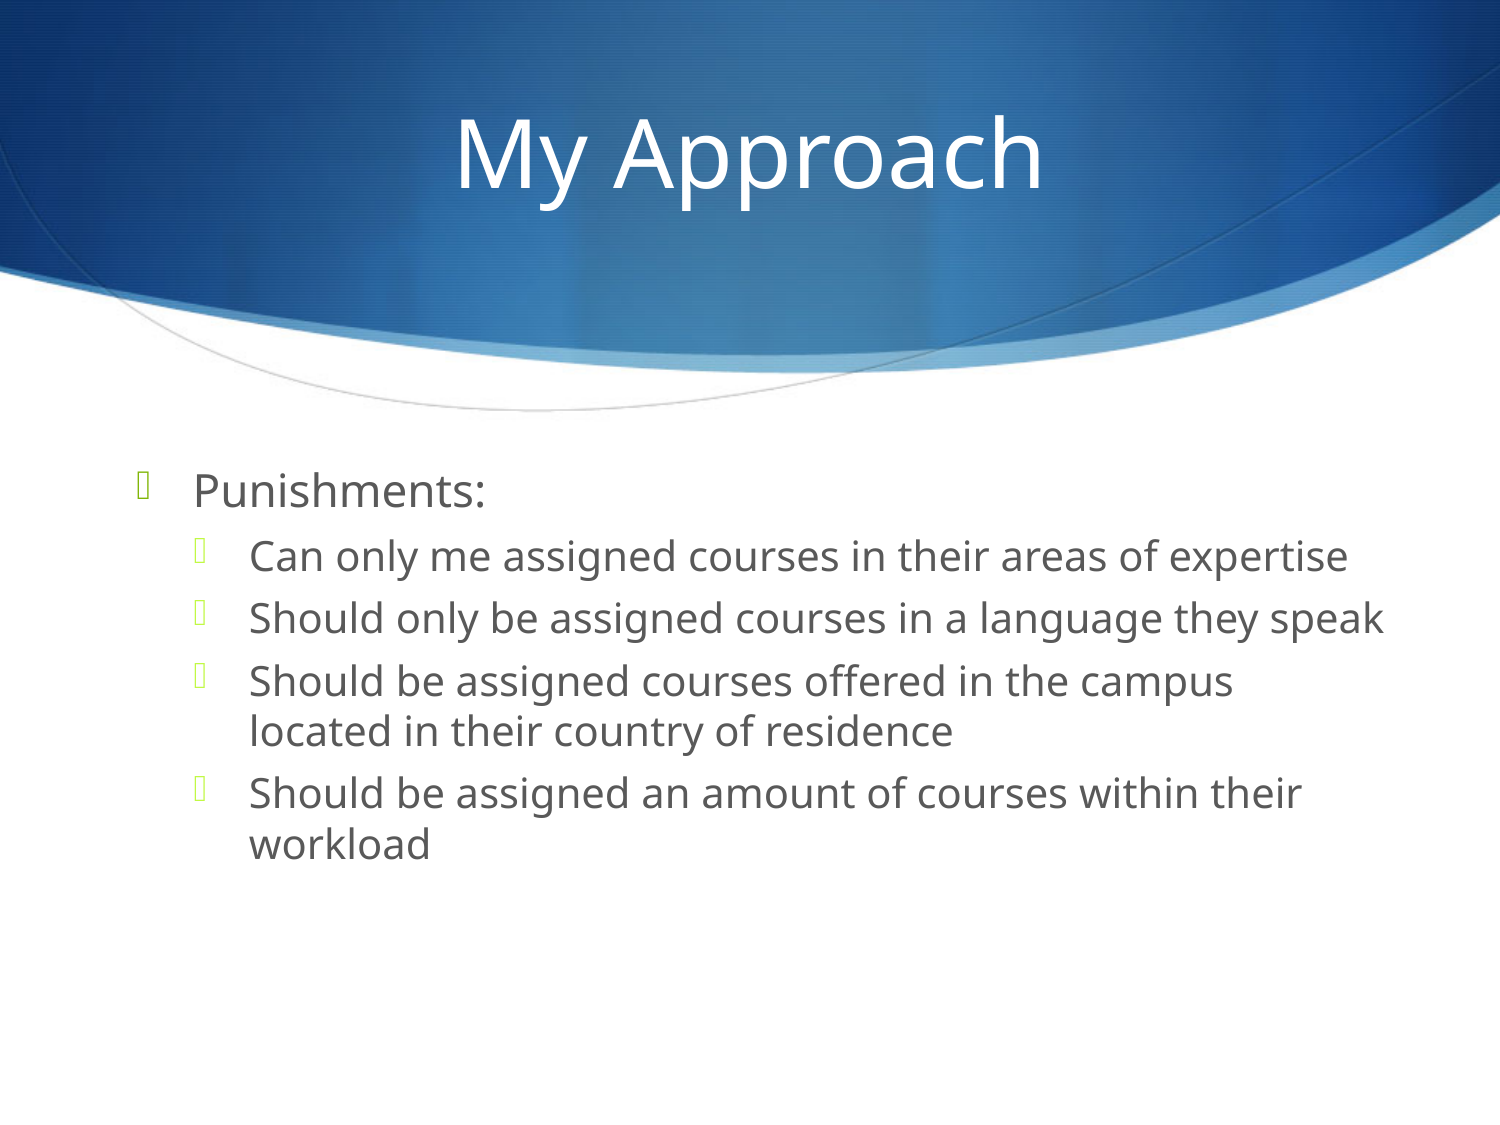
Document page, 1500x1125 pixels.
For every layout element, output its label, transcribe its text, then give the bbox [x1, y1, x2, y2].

picture [0, 0, 1500, 1125]
title My Approach [75, 56, 1425, 245]
list Punishments: Can only me assigned courses in their areas of expertise Should only be assigned courses in a language they speak Should be assigned courses offered in the campus located in their country of residence Should be assigned an amount of courses within their workload [121, 454, 1402, 991]
